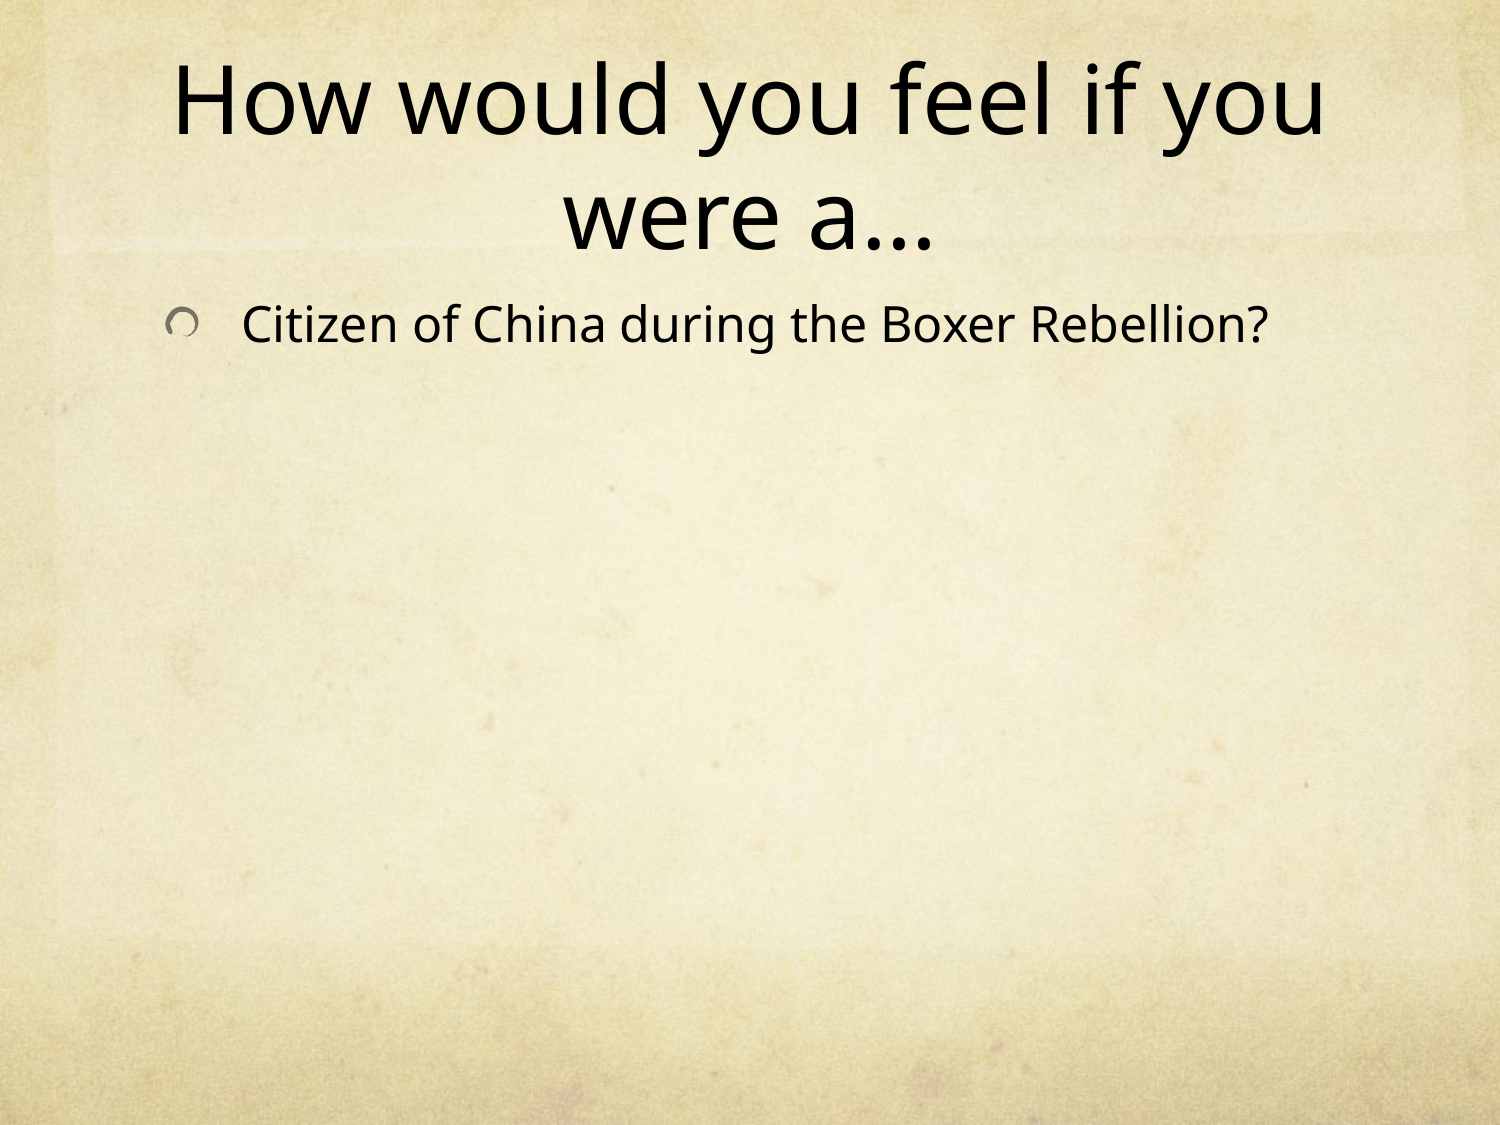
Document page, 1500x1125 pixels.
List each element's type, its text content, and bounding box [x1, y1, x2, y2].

picture [0, 0, 1500, 1125]
list Citizen of China during the Boxer Rebellion? [150, 284, 1350, 950]
title How would you feel if you were a… [150, 82, 1350, 225]
